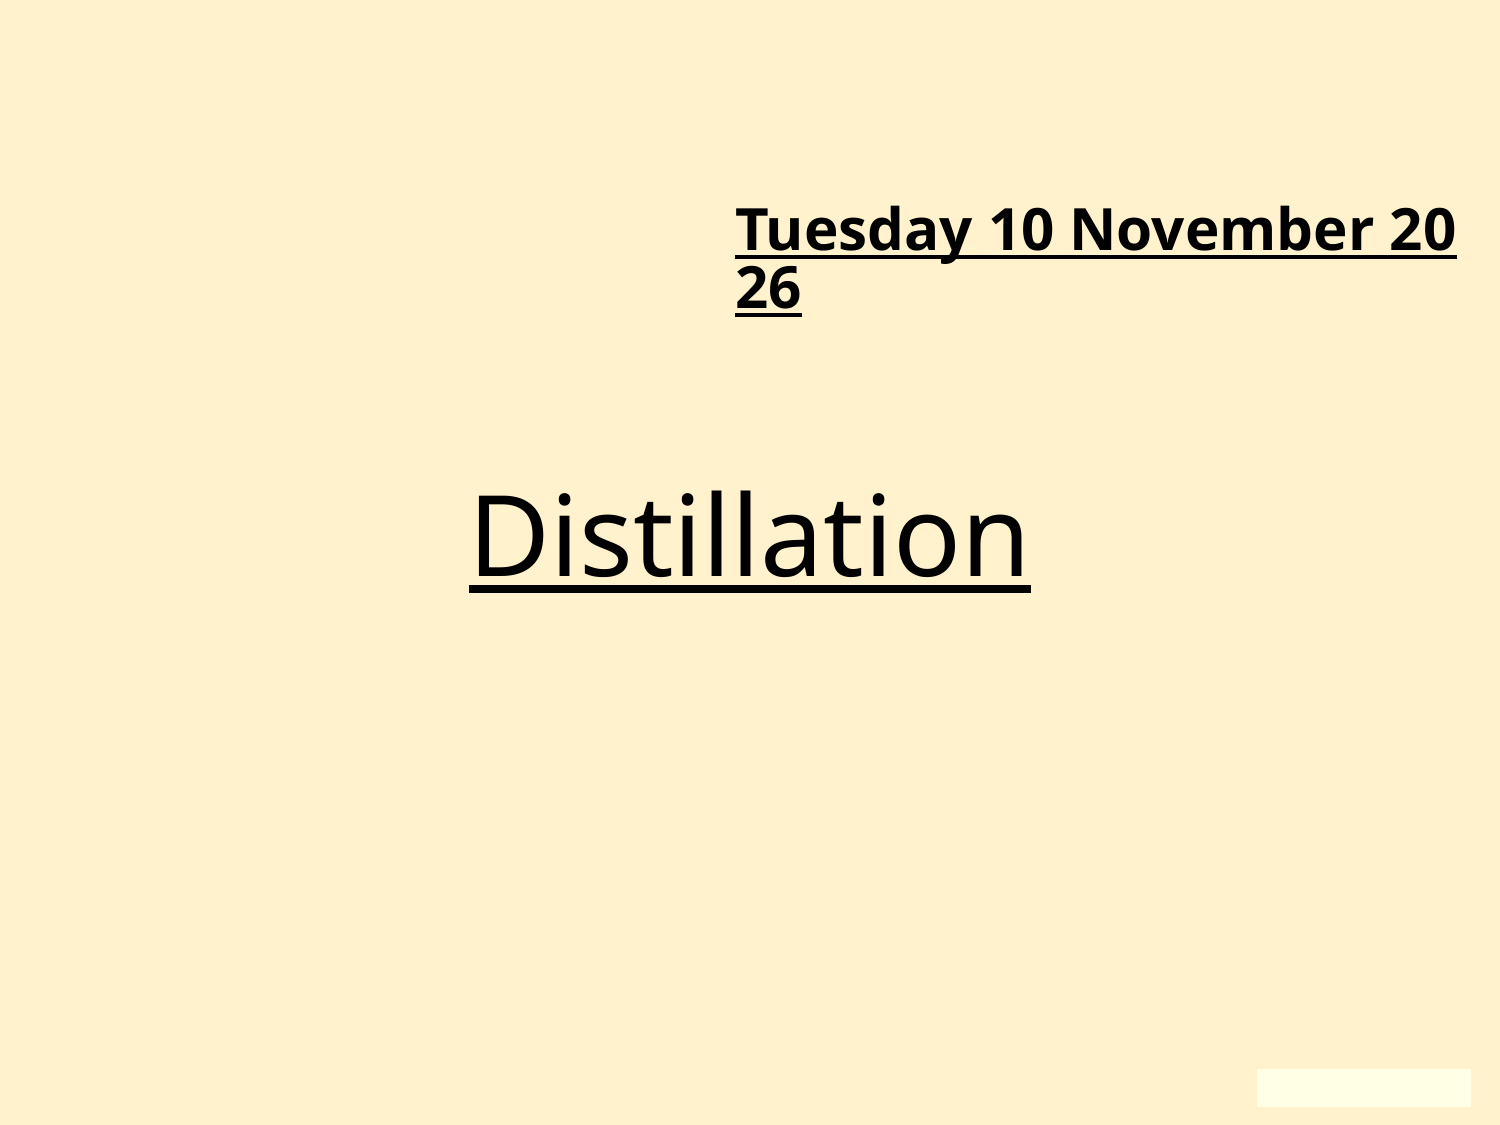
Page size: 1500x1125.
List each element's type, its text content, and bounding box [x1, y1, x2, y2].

text_box [1257, 1069, 1471, 1107]
text_box Friday, 02 October 2020 [720, 184, 1500, 279]
title Distillation [187, 362, 1313, 612]
